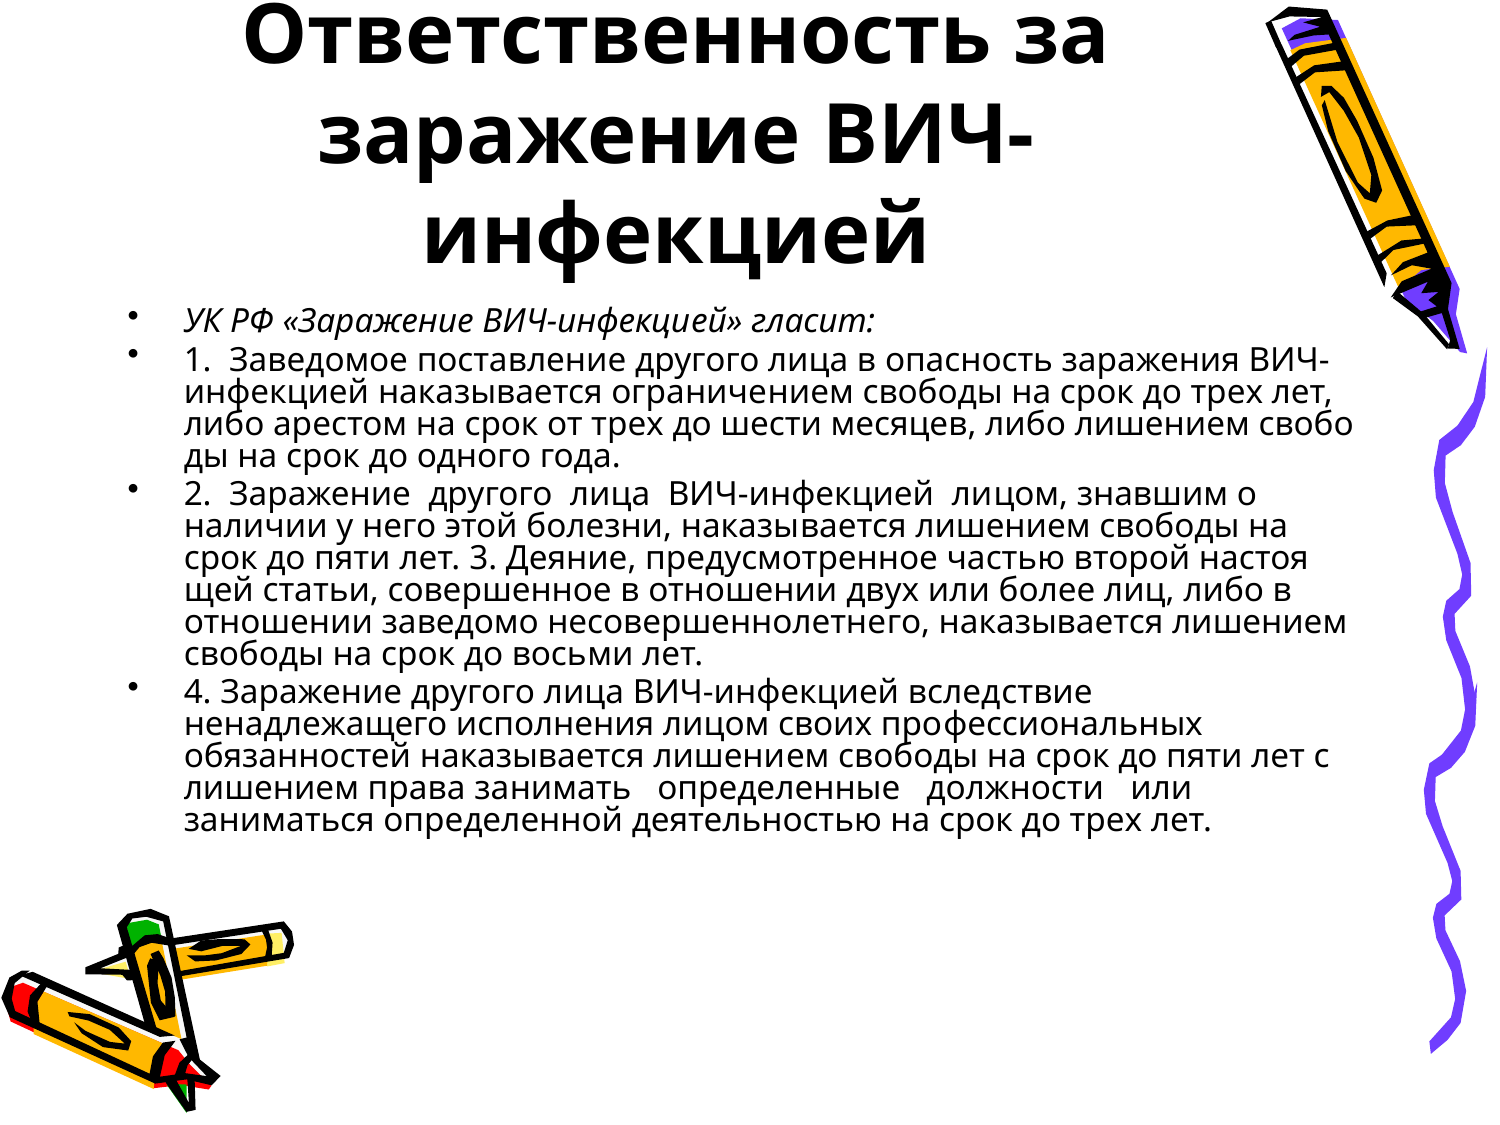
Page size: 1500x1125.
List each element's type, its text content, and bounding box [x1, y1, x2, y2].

title Ответственность за заражение ВИЧ-инфекцией [112, 24, 1240, 288]
list УК РФ «Заражение ВИЧ-инфекци­ей» гласит: 1. Заведомое поставление другого лица в опасность заражения ВИЧ-инфекцией наказывается ограниче­нием свободы на срок до трех лет, либо арестом на срок от трех до шести месяцев, либо лишением свобо­ды на срок до одного года. 2. Заражение другого лица ВИЧ-инфекцией ли­цом, знавшим о наличии у него этой болезни, наказы­вается лишением свободы на срок до пяти лет. 3. Деяние, предусмотренное частью второй настоя­щей статьи, совершенное в отношении двух или более лиц, либо в отношении заведомо несовершеннолетне­го, наказывается лишением свободы на срок до вось­ми лет. 4. Заражение другого лица ВИЧ-инфекцией вслед­ствие ненадлежащего исполнения лицом своих про­фессиональных обязанностей наказывается лишени­ем свободы на срок до пяти лет с лишением права за­нимать определенные должности или заниматься определенной деятельностью на срок до трех лет. [112, 299, 1376, 901]
